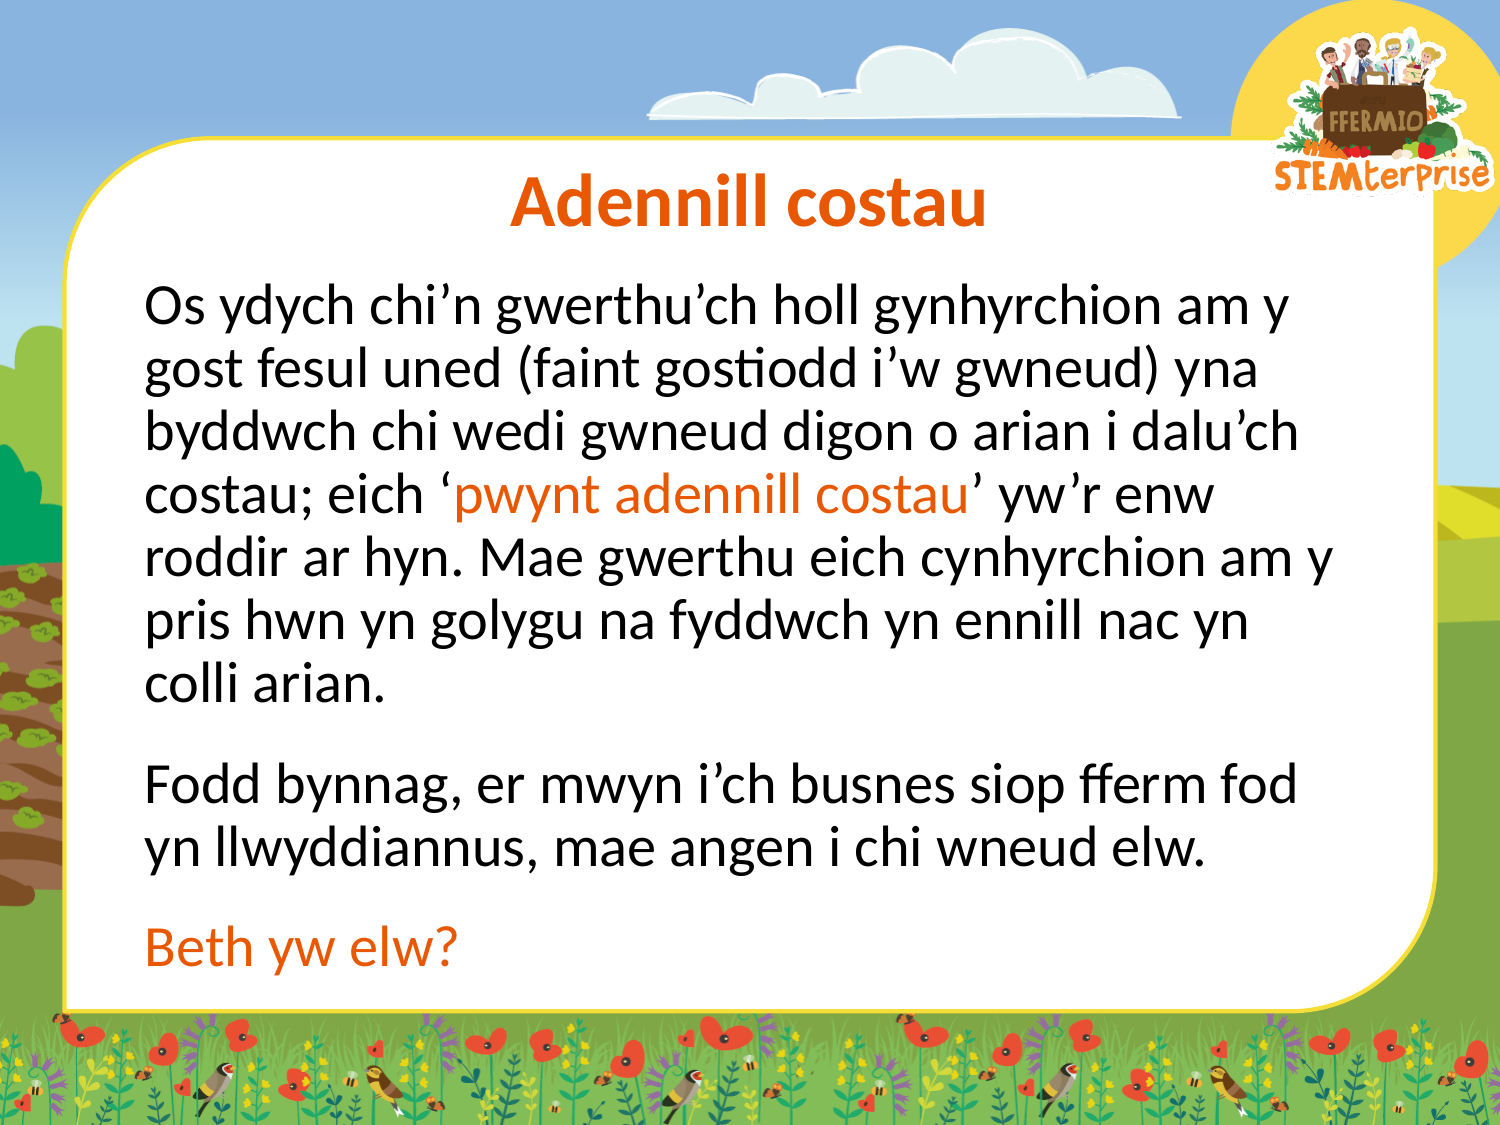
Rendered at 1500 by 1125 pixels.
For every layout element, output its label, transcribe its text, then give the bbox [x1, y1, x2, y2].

title Adennill costau [218, 137, 1282, 256]
list Os ydych chi’n gwerthu’ch holl gynhyrchion am y gost fesul uned (faint gostiodd i’w gwneud) yna byddwch chi wedi gwneud digon o arian i dalu’ch costau; eich ‘pwynt adennill costau’ yw’r enw roddir ar hyn. Mae gwerthu eich cynhyrchion am y pris hwn yn golygu na fyddwch yn ennill nac yn colli arian. Fodd bynnag, er mwyn i’ch busnes siop fferm fod yn llwyddiannus, mae angen i chi wneud elw. Beth yw elw? [129, 267, 1371, 988]
picture [0, 0, 1500, 1125]
